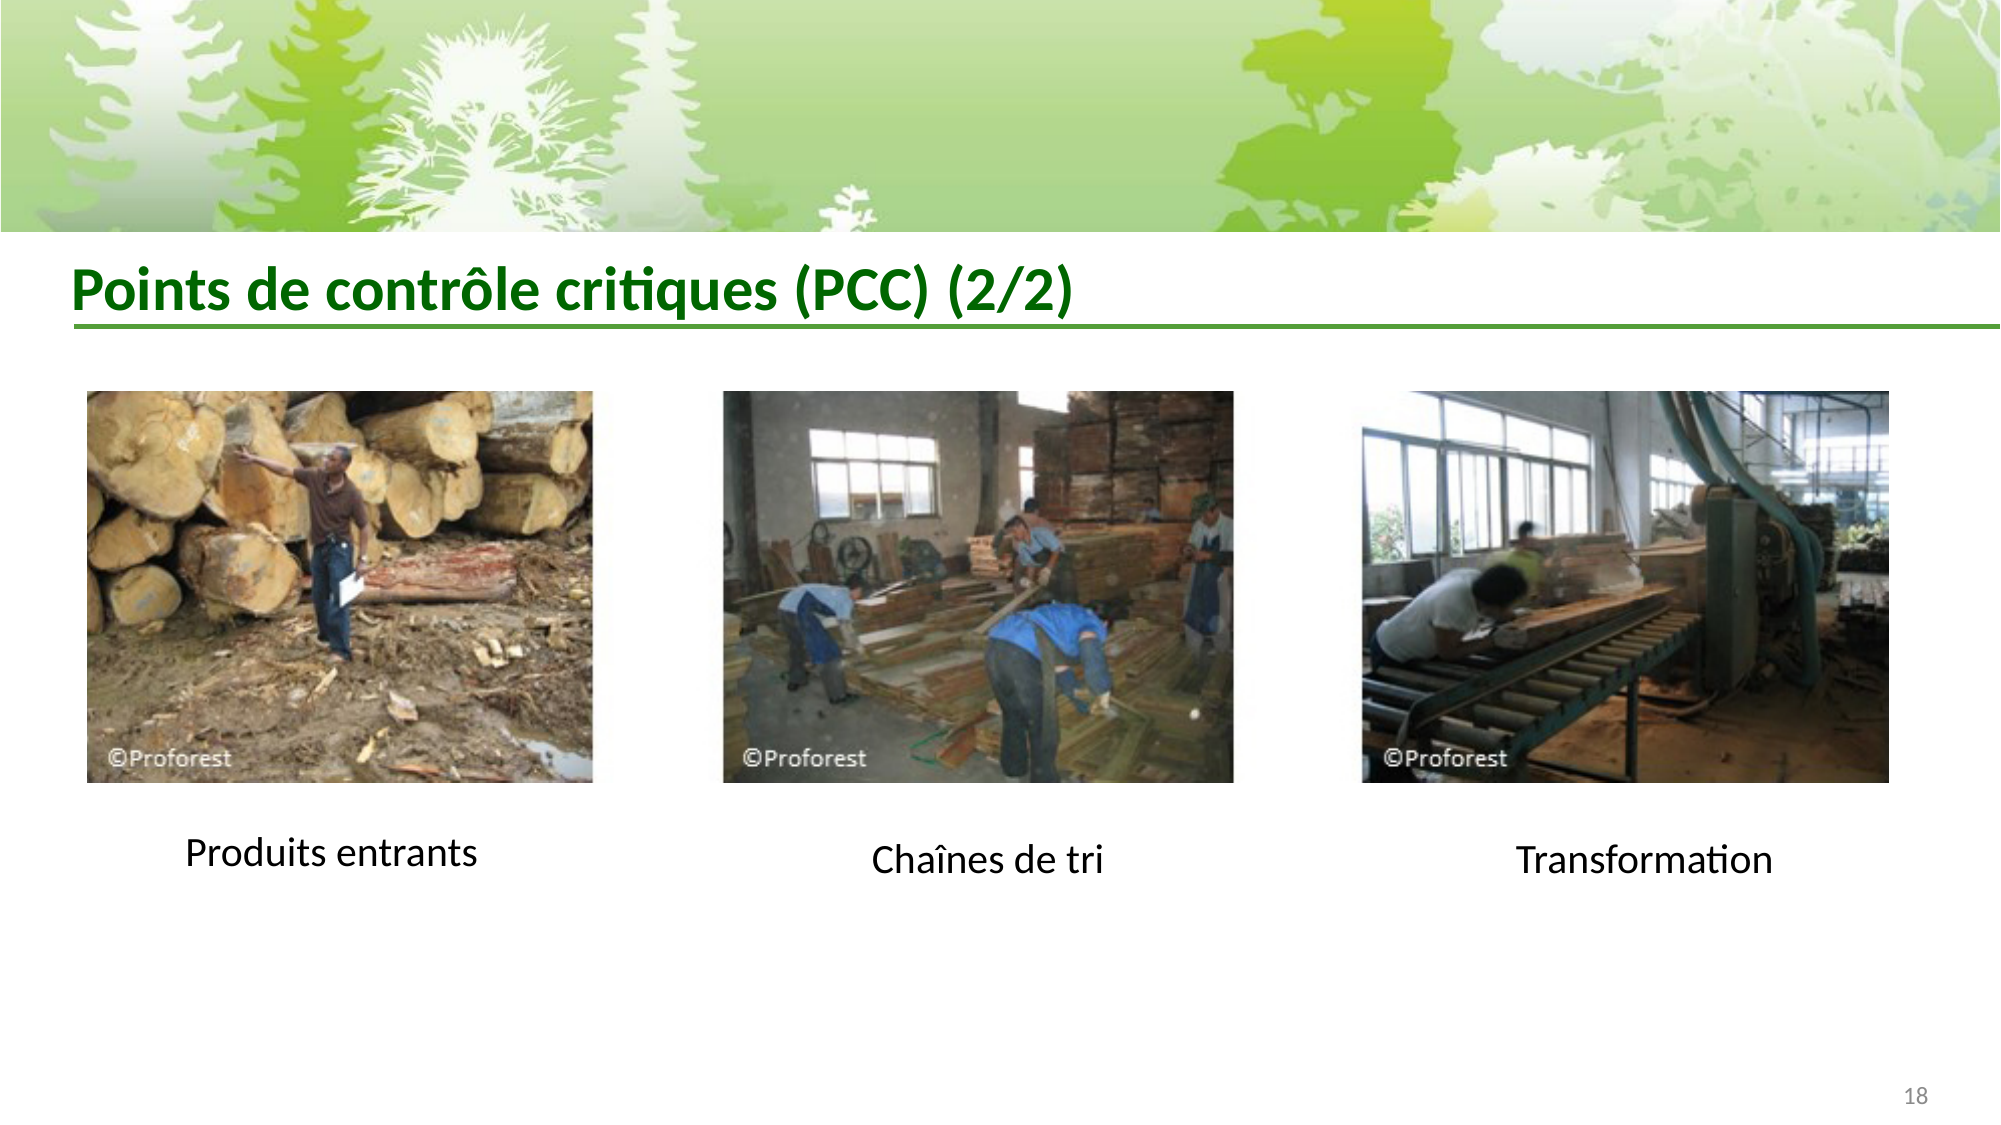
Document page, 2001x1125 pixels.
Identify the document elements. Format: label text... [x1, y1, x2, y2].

picture [0, 0, 2000, 232]
text_box Chaînes de tri [787, 824, 1189, 890]
text_box Produits entrants [130, 817, 533, 883]
text_box Transformation [1443, 824, 1846, 890]
title Points de contrôle critiques (PCC) (2/2) [56, 181, 1782, 399]
slide_number 18 [1493, 1065, 1944, 1125]
picture [87, 391, 1889, 783]
